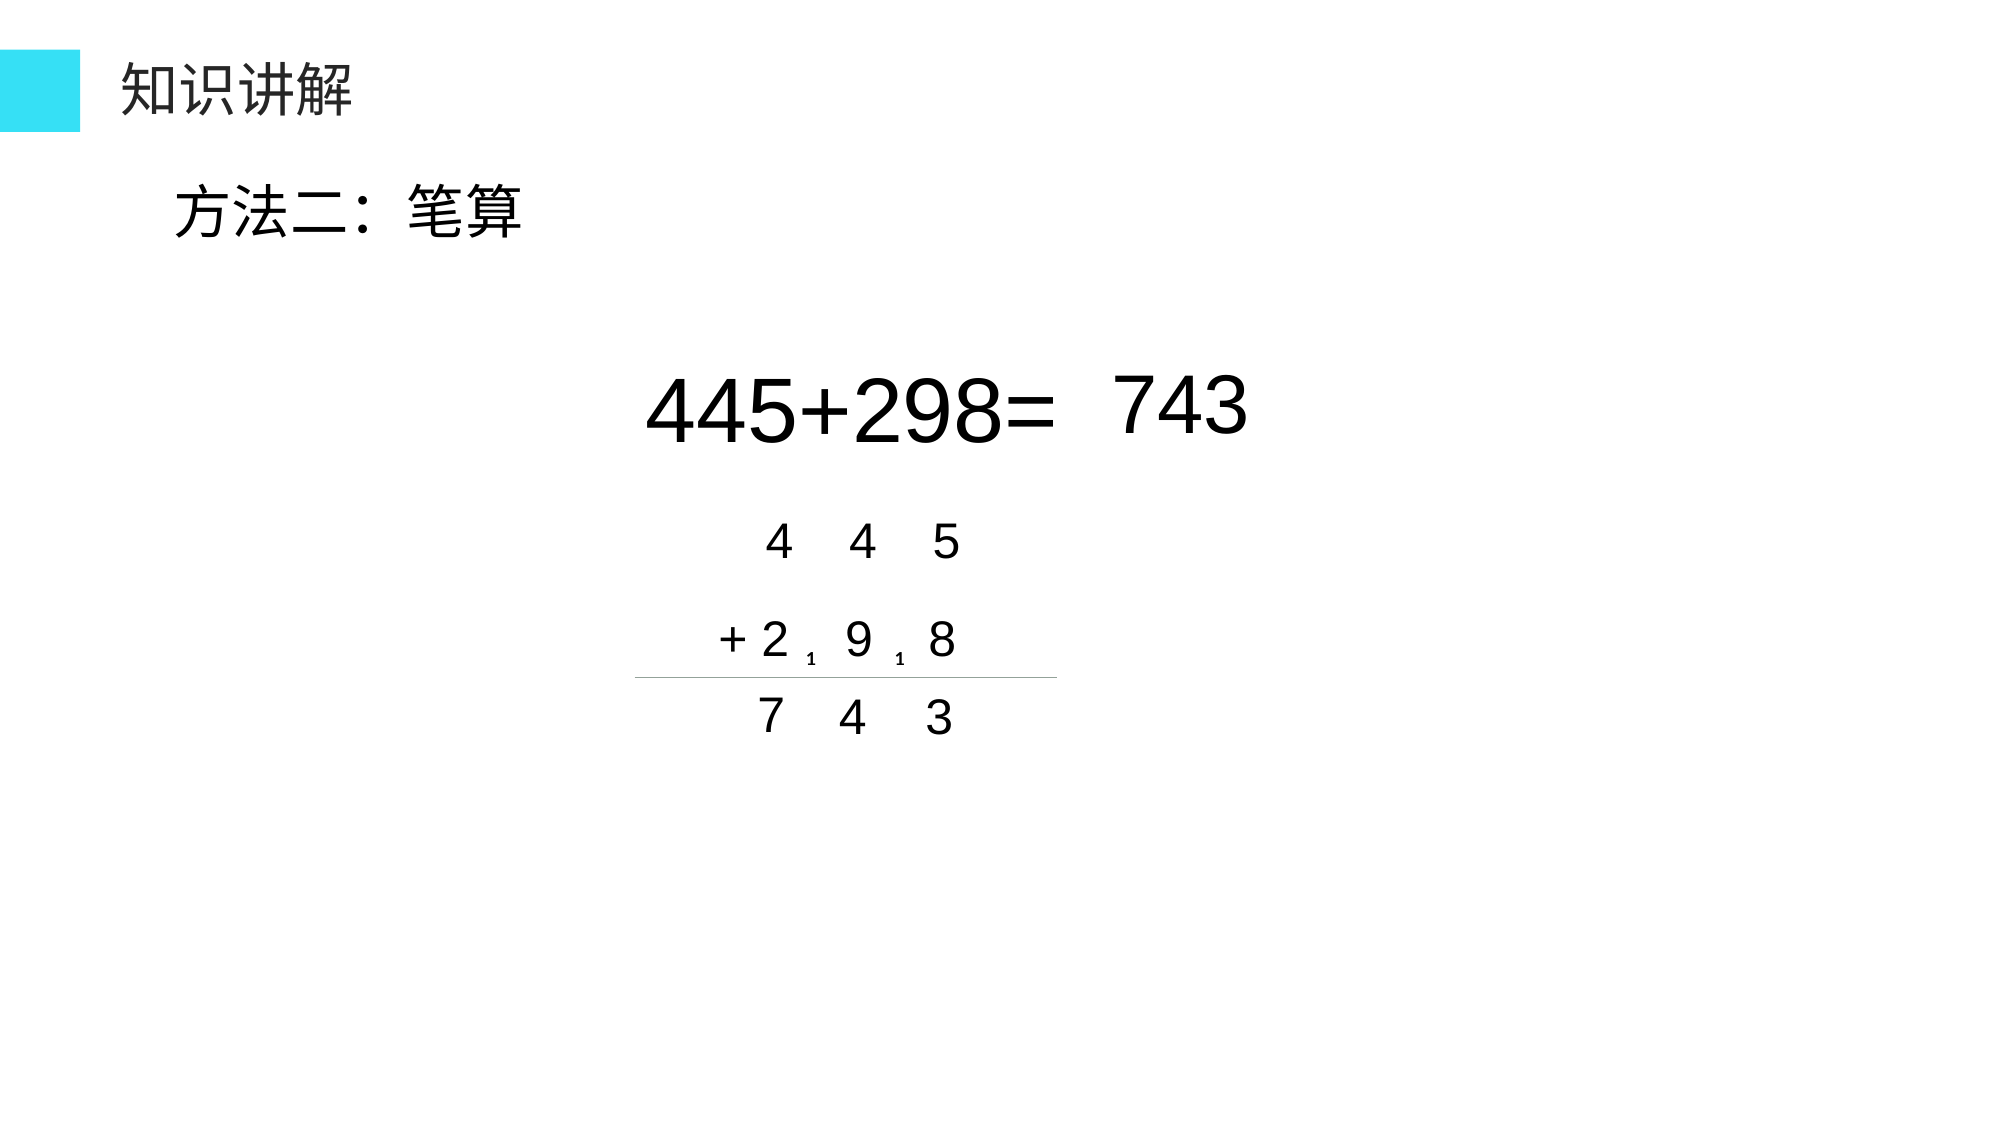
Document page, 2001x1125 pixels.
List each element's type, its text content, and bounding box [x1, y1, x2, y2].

text_box 445+298= [631, 343, 1174, 468]
text_box 3 [910, 678, 980, 752]
text_box 743 [1096, 343, 1284, 458]
text_box 3 [910, 616, 980, 677]
text_box 4 [823, 678, 883, 752]
text_box ₁ [880, 616, 910, 677]
text_box 知识讲解 [106, 46, 411, 131]
text_box [0, 49, 81, 133]
text_box 7 [742, 678, 796, 750]
text_box 4 4 5 [694, 500, 1012, 576]
text_box ₁ [795, 616, 821, 677]
text_box + 2 9 8 [682, 599, 1012, 675]
text_box 方法二：笔算 [158, 168, 600, 253]
